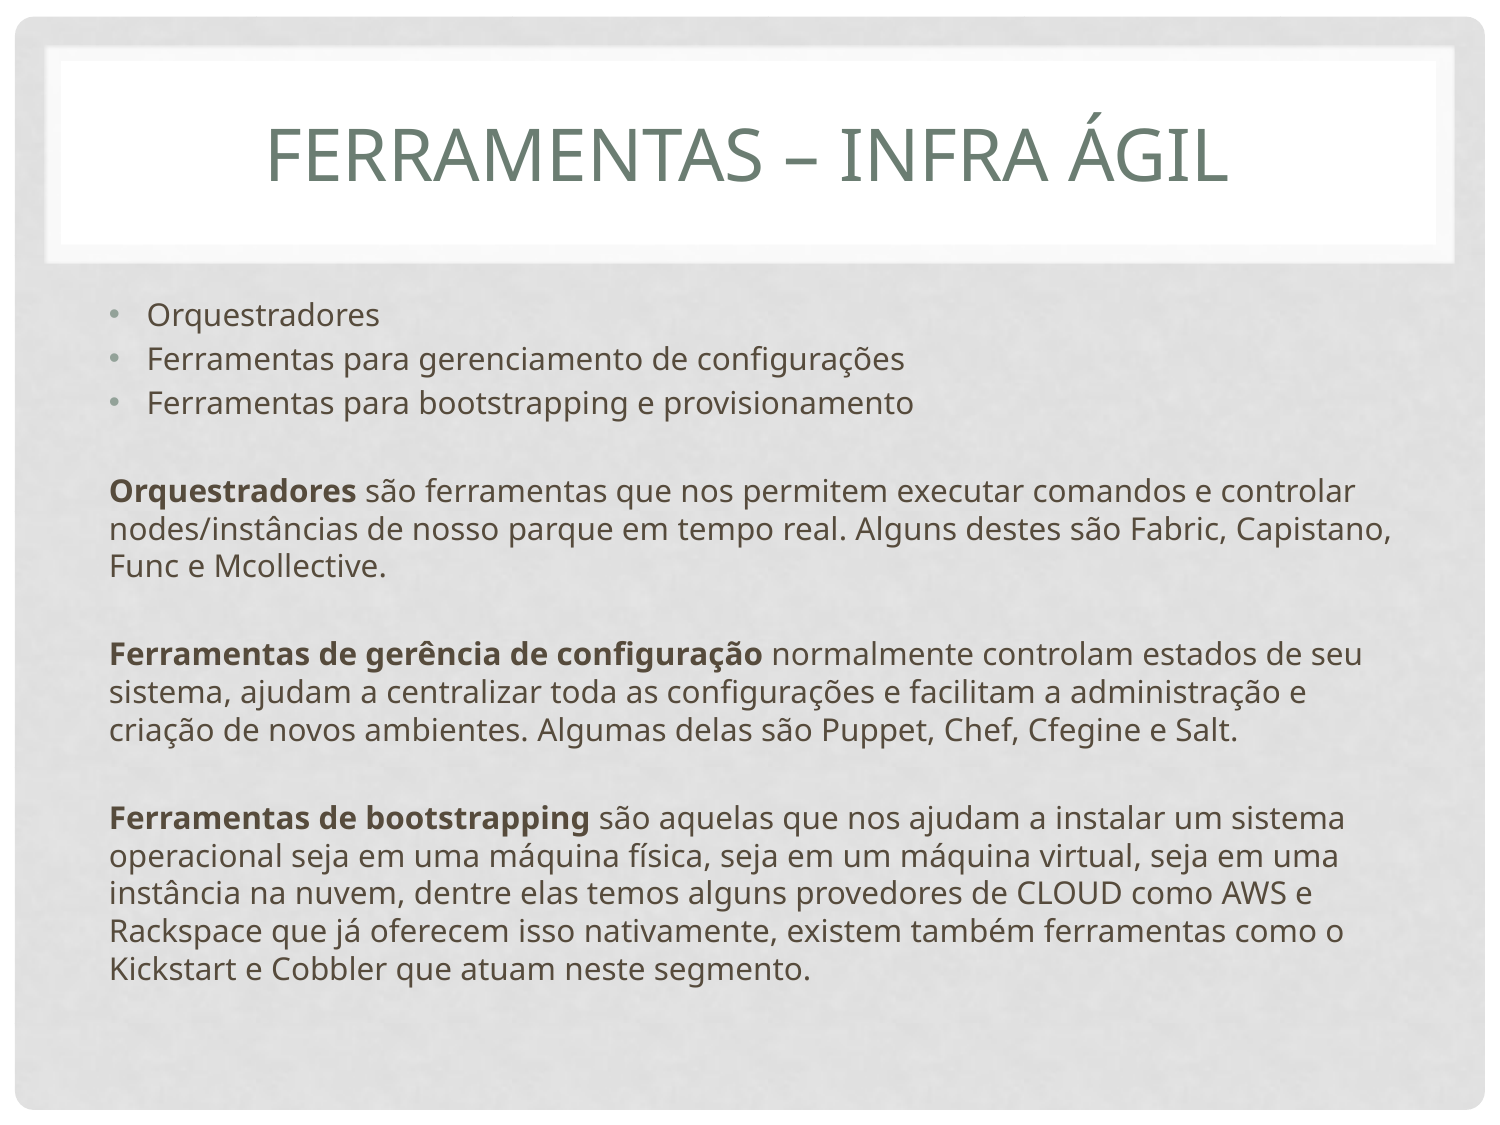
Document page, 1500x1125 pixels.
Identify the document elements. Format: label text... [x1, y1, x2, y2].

list Orquestradores Ferramentas para gerenciamento de configurações Ferramentas para bootstrapping e provisionamento Orquestradores são ferramentas que nos permitem executar comandos e controlar nodes/instâncias de nosso parque em tempo real. Alguns destes são Fabric, Capistano, Func e Mcollective. Ferramentas de gerência de configuração normalmente controlam estados de seu sistema, ajudam a centralizar toda as configurações e facilitam a administração e criação de novos ambientes. Algumas delas são Puppet, Chef, Cfegine e Salt. Ferramentas de bootstrapping são aquelas que nos ajudam a instalar um sistema operacional seja em uma máquina física, seja em um máquina virtual, seja em uma instância na nuvem, dentre elas temos alguns provedores de CLOUD como AWS e Rackspace que já oferecem isso nativamente, existem também ferramentas como o Kickstart e Cobbler que atuam neste segmento. [75, 287, 1425, 1005]
title Ferramentas – Infra Ágil [69, 66, 1425, 238]
